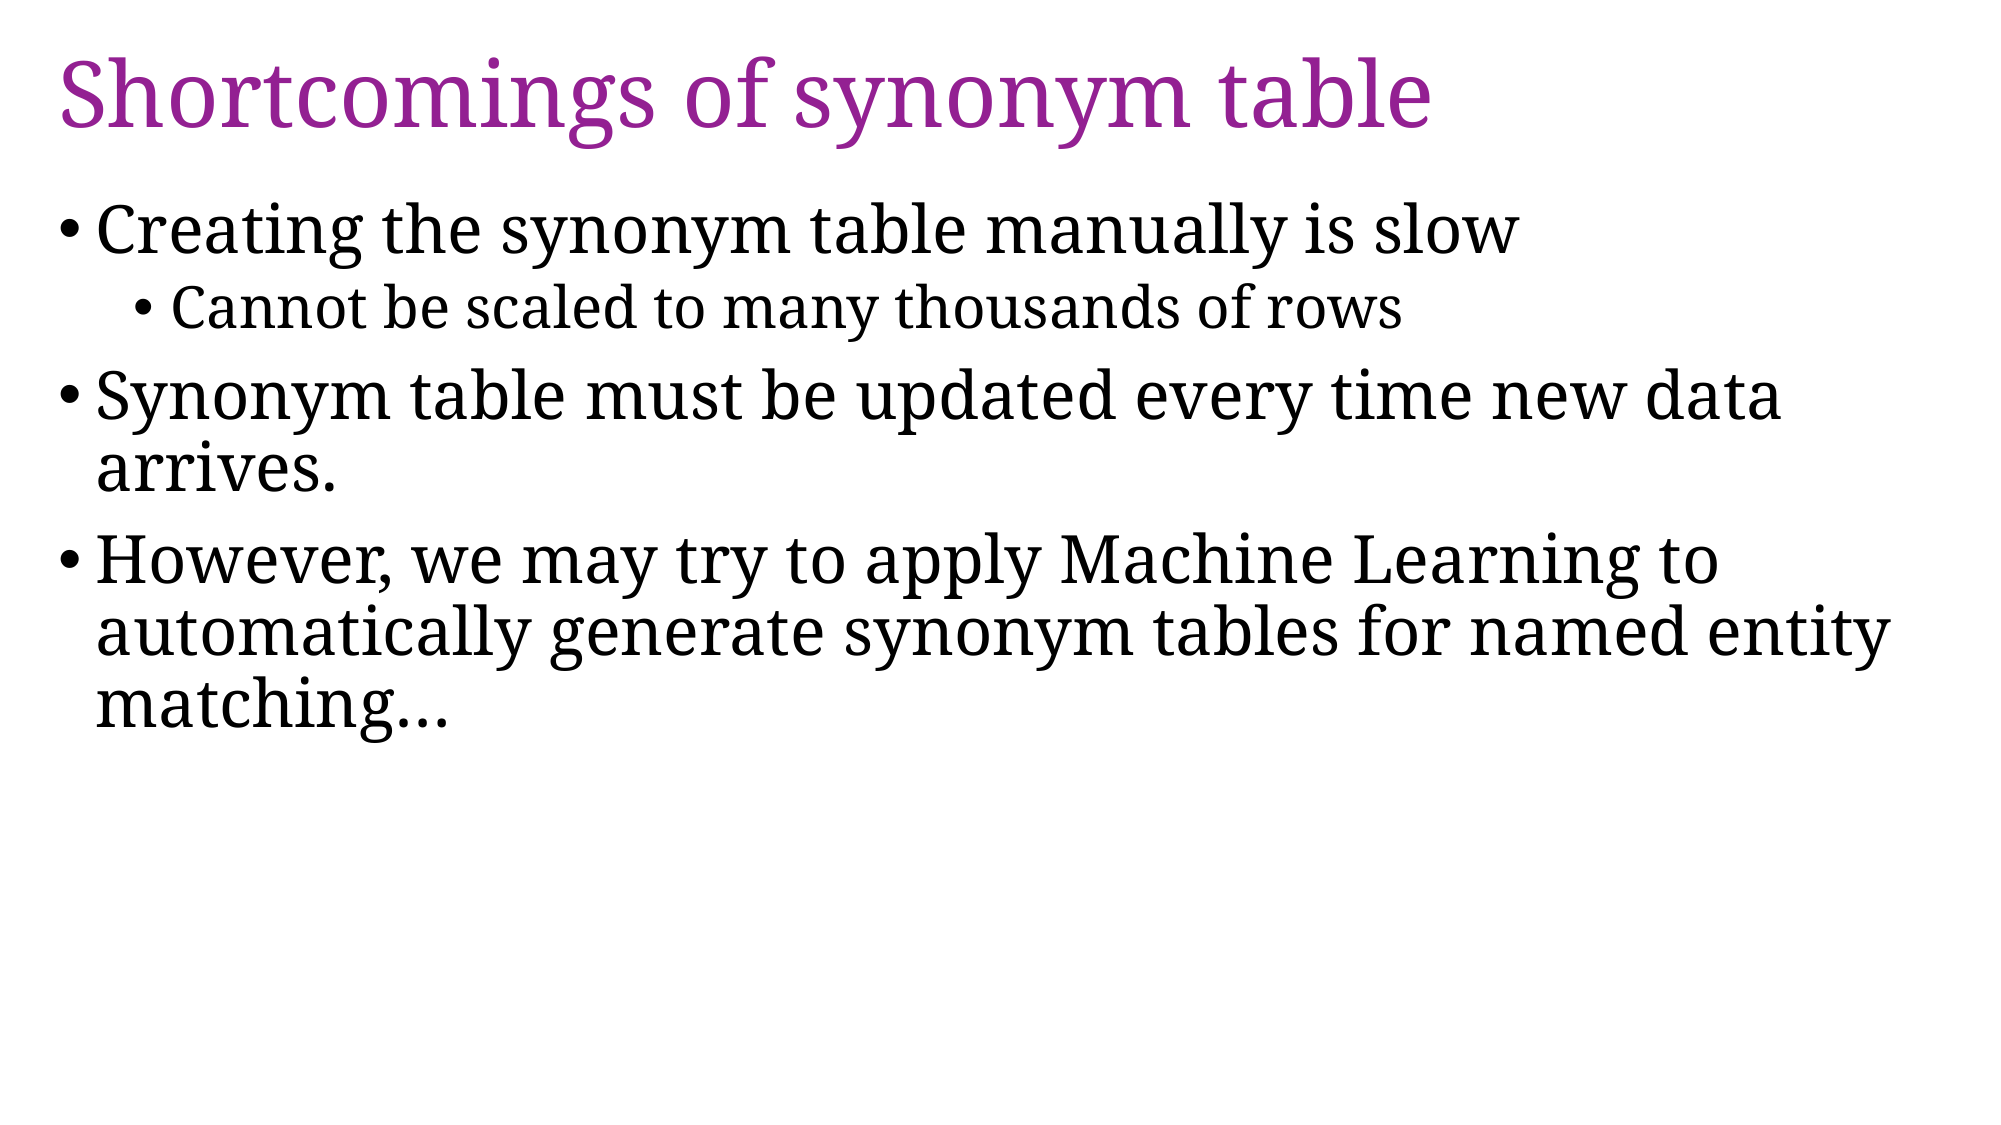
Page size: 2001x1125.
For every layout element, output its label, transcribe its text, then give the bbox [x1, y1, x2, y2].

list Creating the synonym table manually is slow Cannot be scaled to many thousands of rows Synonym table must be updated every time new data arrives. However, we may try to apply Machine Learning to automatically generate synonym tables for named entity matching… [43, 188, 1953, 1106]
title Shortcomings of synonym table [43, 25, 1953, 171]
